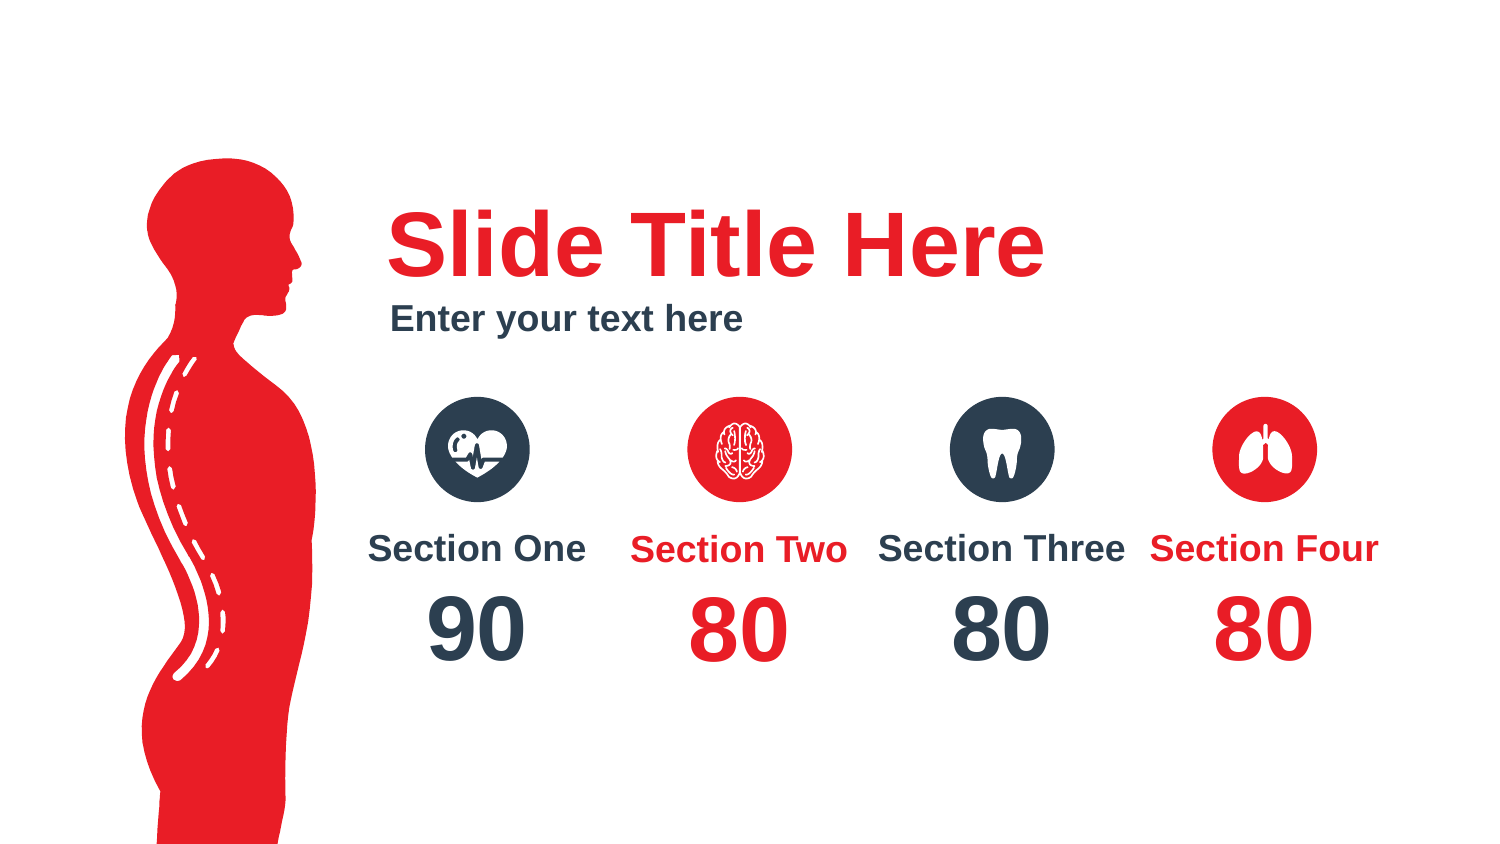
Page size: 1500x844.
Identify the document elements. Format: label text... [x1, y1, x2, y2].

text_box Section Two 80 [553, 559, 926, 646]
text_box Section Three 80 [815, 558, 1078, 645]
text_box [715, 422, 765, 480]
text_box [948, 395, 1056, 504]
text_box [1211, 395, 1319, 504]
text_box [124, 129, 326, 844]
text_box Section Four 80 [1078, 558, 1451, 645]
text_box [983, 428, 1023, 480]
text_box Section One 90 [326, 558, 663, 645]
text_box Enter your text here [374, 273, 1141, 360]
text_box Slide Title Here [370, 196, 1137, 283]
text_box [686, 395, 794, 504]
text_box [423, 395, 531, 504]
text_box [448, 430, 507, 478]
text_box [1239, 423, 1294, 476]
